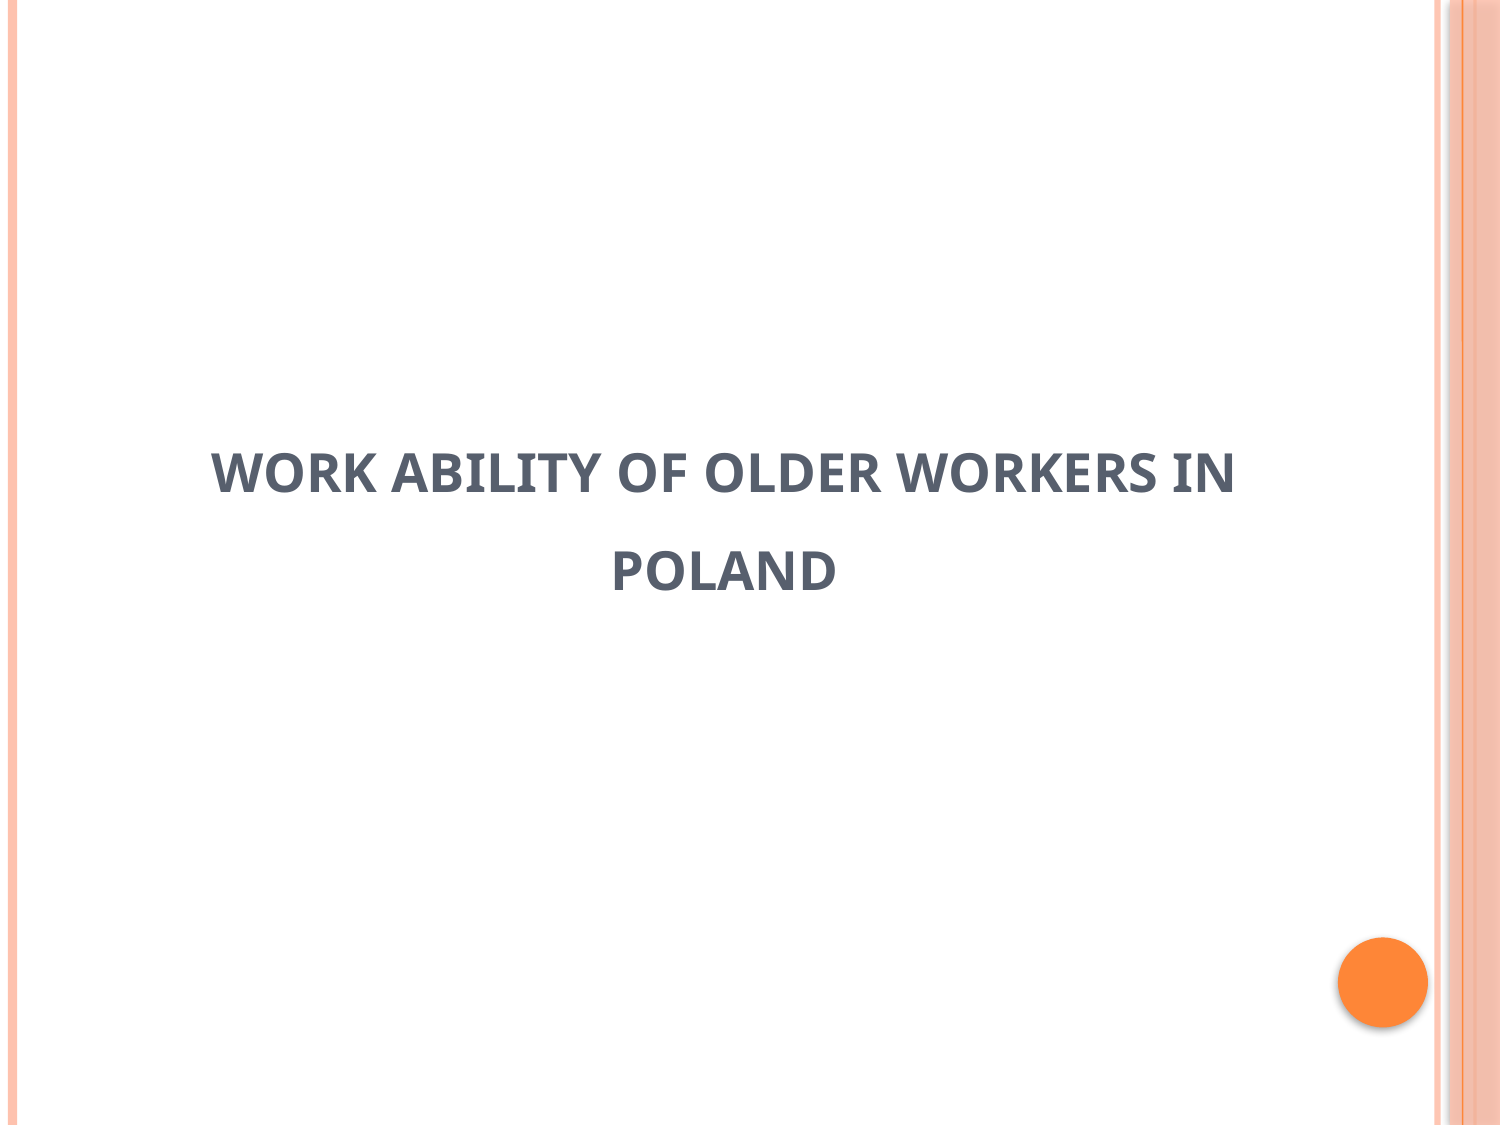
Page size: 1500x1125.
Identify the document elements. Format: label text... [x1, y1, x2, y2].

title Work Ability of older workers in Poland [112, 397, 1338, 609]
